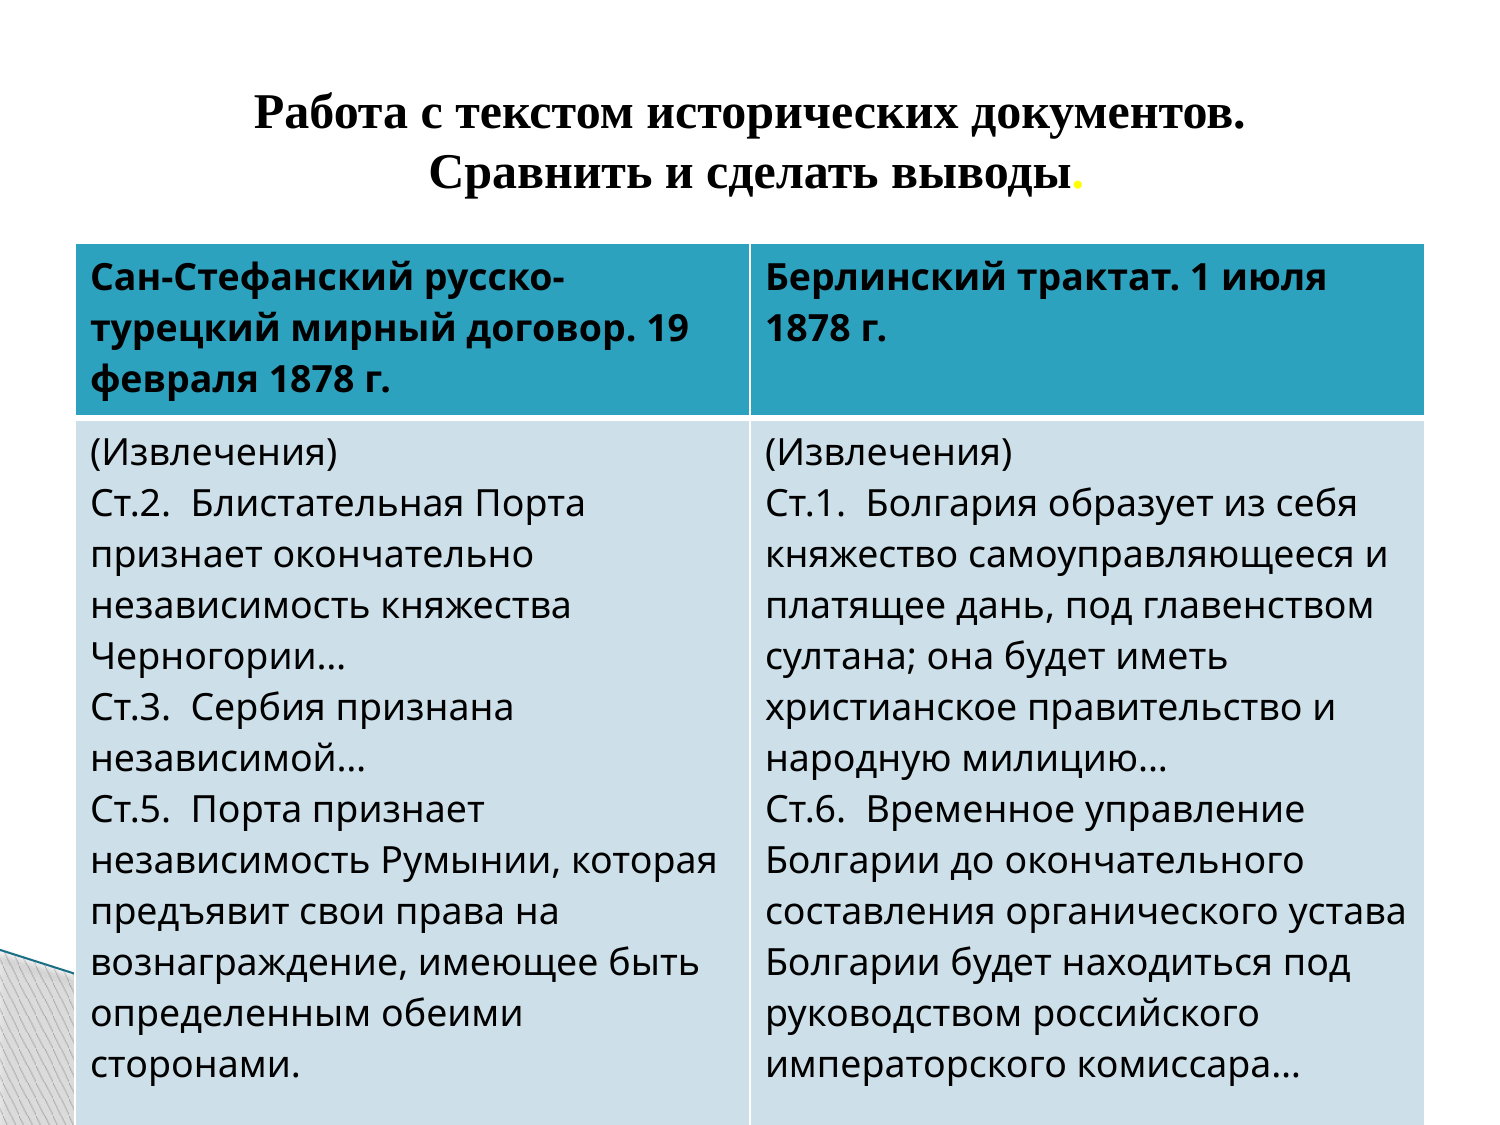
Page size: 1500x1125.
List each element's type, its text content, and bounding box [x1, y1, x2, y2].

table_cell (Извлечения) Ст.2. Блистательная Порта признает окончательно независимость княжества Черногории… Ст.3. Сербия признана независимой… Ст.5. Порта признает независимость Румынии, которая предъявит свои права на вознаграждение, имеющее быть определенным обеими сторонами. [76, 421, 749, 1125]
table_header Берлинский трактат. 1 июля 1878 г. [751, 244, 1424, 415]
title Работа с текстом исторических документов. Сравнить и сделать выводы. [75, 45, 1425, 233]
table_header Сан-Стефанский русско-турецкий мирный договор. 19 февраля 1878 г. [76, 244, 749, 415]
table_cell (Извлечения) Ст.1. Болгария образует из себя княжество самоуправляющееся и платящее дань, под главенством султана; она будет иметь христианское правительство и народную милицию... Ст.6. Временное управление Болгарии до окончательного составления органического устава Болгарии будет находиться под руководством российского императорского комиссара… [751, 421, 1424, 1125]
